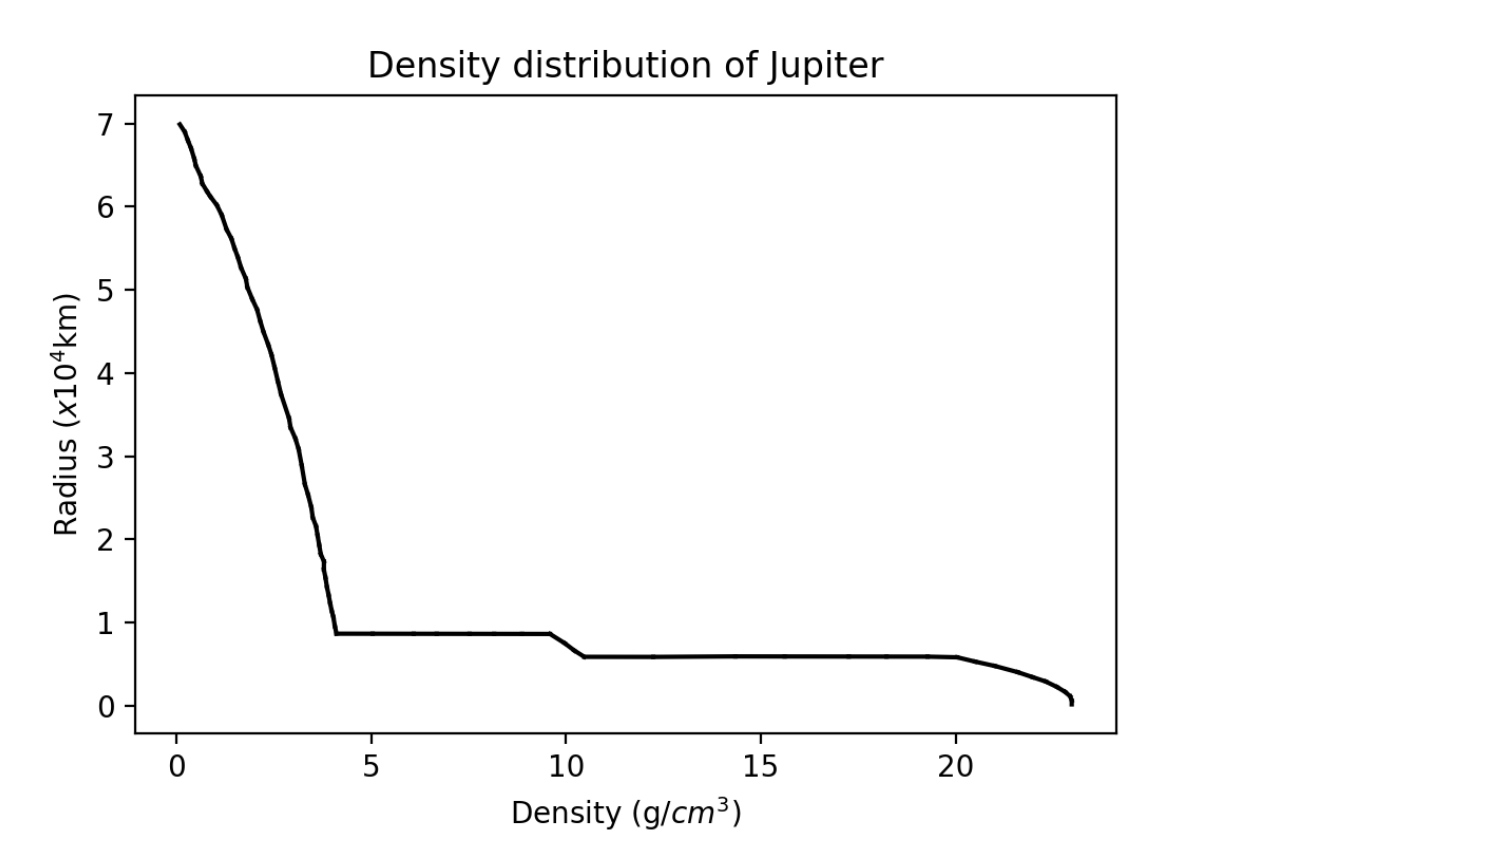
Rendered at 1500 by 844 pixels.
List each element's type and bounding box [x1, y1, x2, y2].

picture [14, 0, 1207, 839]
